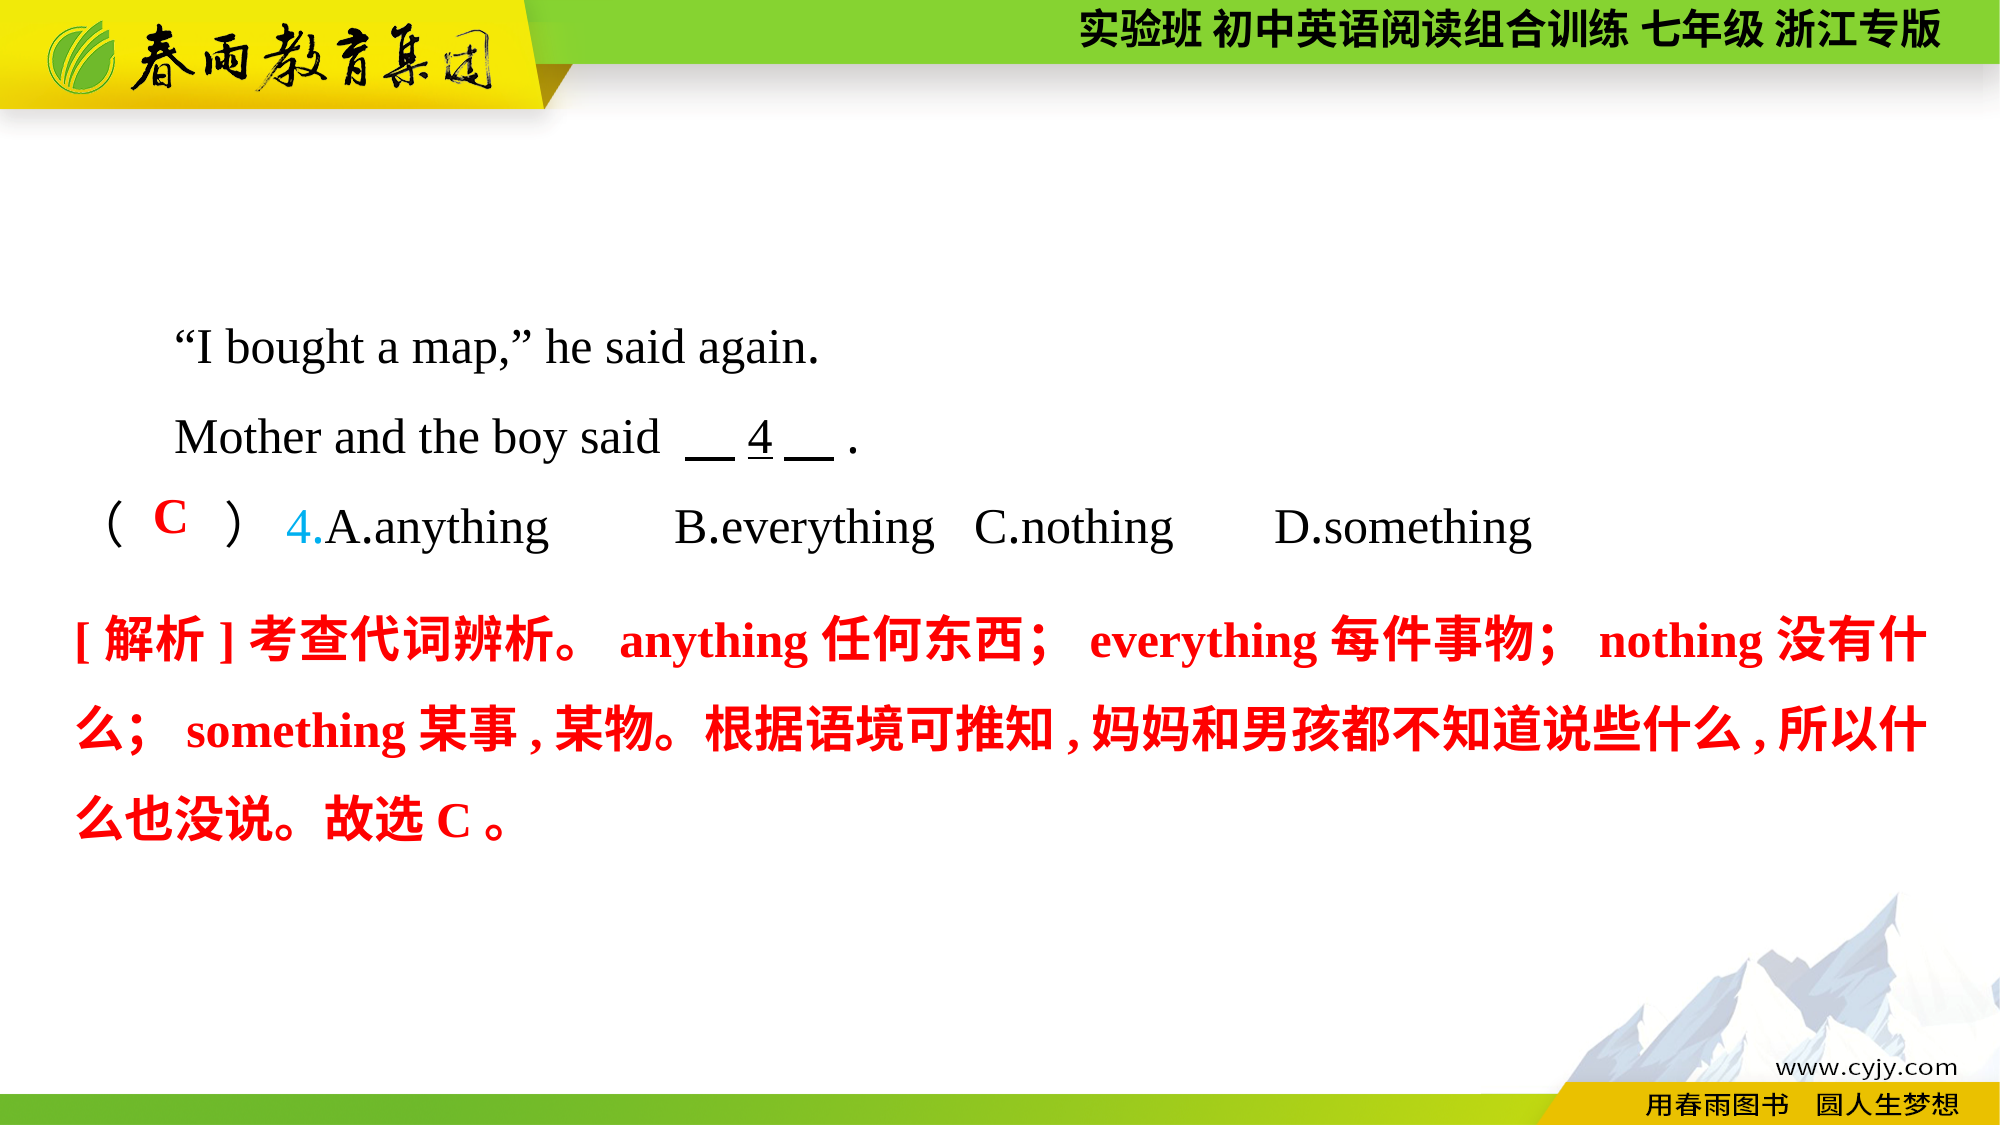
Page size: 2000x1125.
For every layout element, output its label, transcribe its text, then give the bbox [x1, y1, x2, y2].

picture [0, 0, 2000, 1125]
text_box [解析]考查代词辨析。anything任何东西；everything每件事物；nothing没有什么；something某事,某物。根据语境可推知,妈妈和男孩都不知道说些什么,所以什么也没说。故选C。 [59, 569, 1944, 855]
list “I bought a map,” he said again. Mother and the boy said 4 . （ ）4.A.anything B.everything C.nothing D.something [59, 275, 1944, 564]
text_box C [138, 476, 204, 552]
